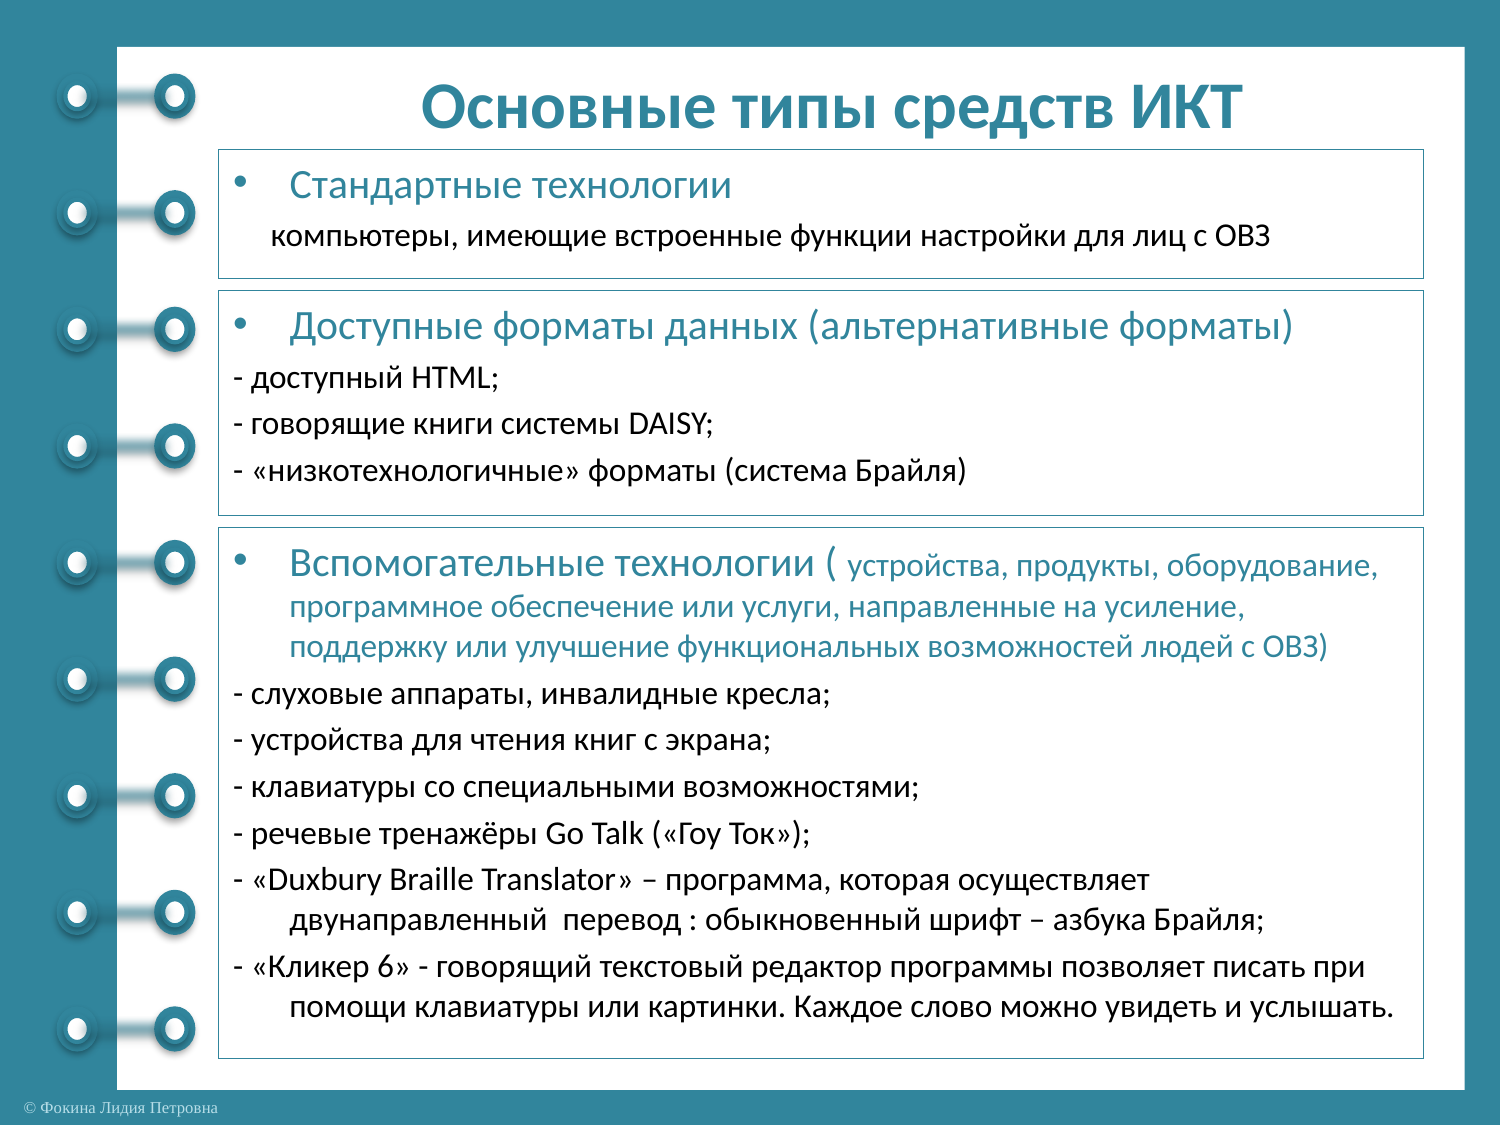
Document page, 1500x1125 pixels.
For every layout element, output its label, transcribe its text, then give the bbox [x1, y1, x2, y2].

list Доступные форматы данных (альтернативные форматы) - доступный HTML; - говорящие книги системы DAISY; - «низкотехнологичные» форматы (система Брайля) [218, 290, 998, 516]
text_box Вспомогательные технологии ( устройства, продукты, оборудование, программное обеспечение или услуги, направленные на усиление, поддержку или улучшение функциональных возможностей людей с ОВЗ) - слуховые аппараты, инвалидные кресла; - устройства для чтения книг с экрана; - клавиатуры со специальными возможностями; - речевые тренажёры Go Talk («Гоу Ток»); - «Duxbury Braille Translator» – программа, которая осуществляет двунаправленный перевод : обыкновенный шрифт – азбука Брайля; - «Кликер 6» - говорящий текстовый редактор программы позволяет писать при помощи клавиатуры или картинки. Каждое слово можно увидеть и услышать. [218, 527, 1424, 1059]
title Основные типы средств ИКТ [194, 54, 1471, 197]
text_box [998, 290, 1424, 527]
list Стандартные технологии компьютеры, имеющие встроенные функции настройки для лиц с ОВЗ [218, 149, 1424, 279]
